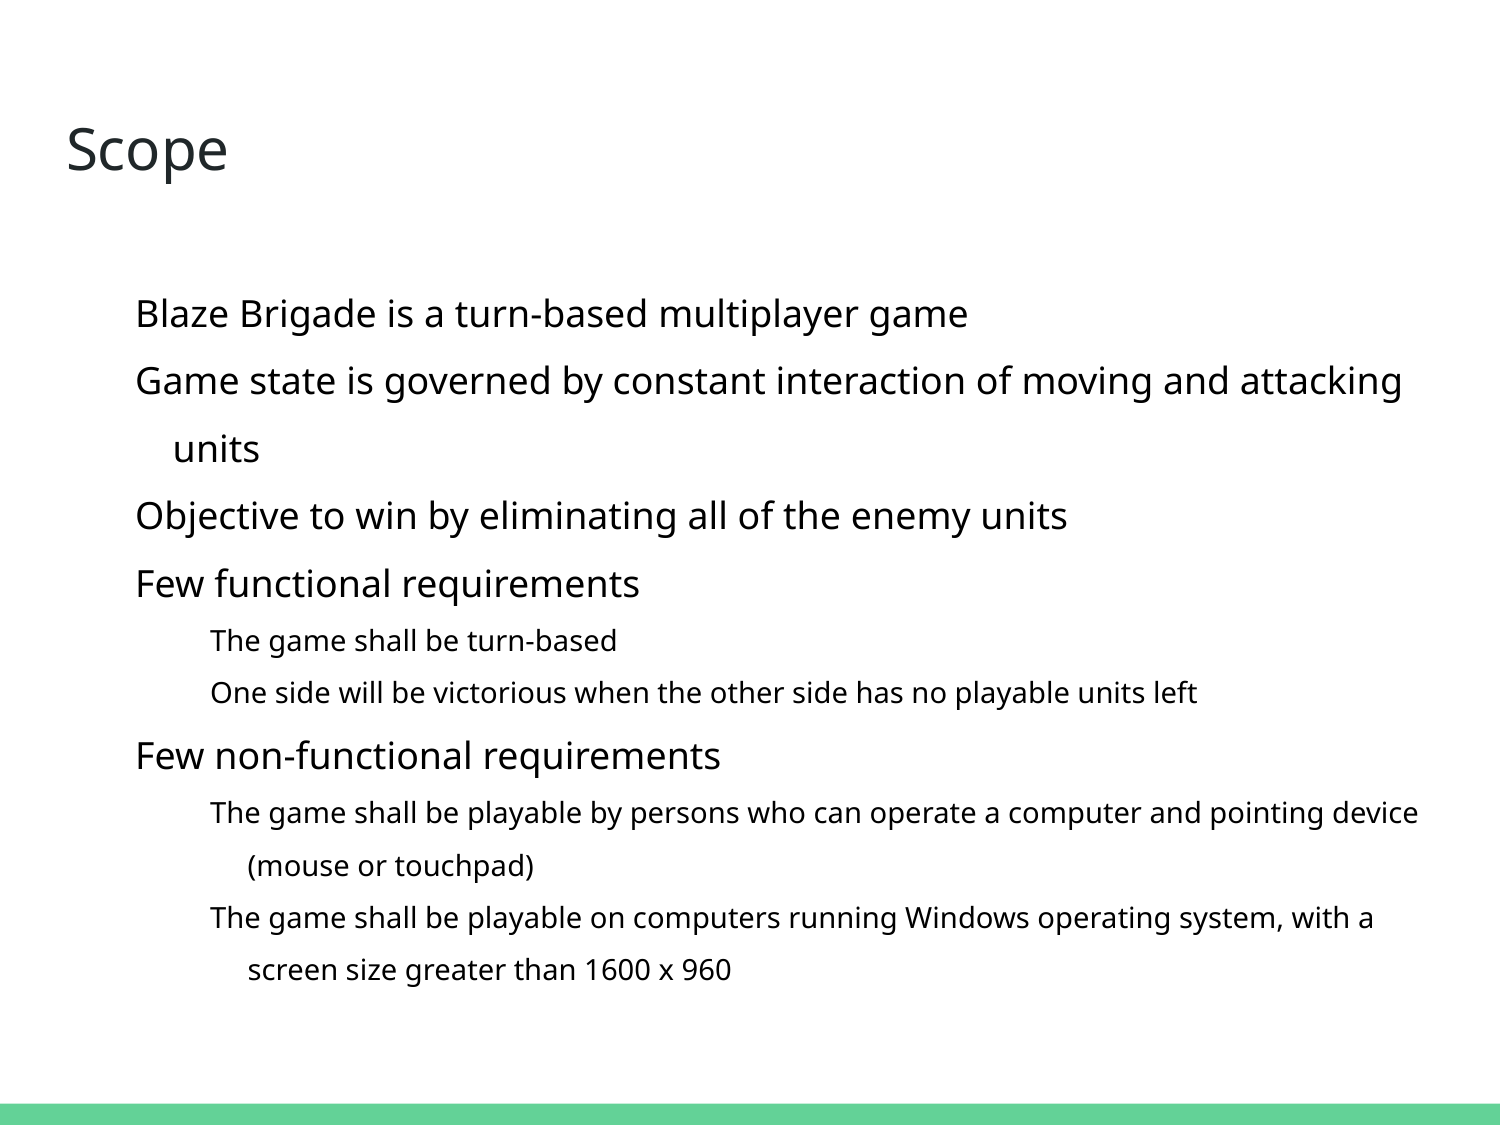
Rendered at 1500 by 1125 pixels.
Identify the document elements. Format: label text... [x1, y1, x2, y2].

list Blaze Brigade is a turn-based multiplayer game Game state is governed by constant interaction of moving and attacking units Objective to win by eliminating all of the enemy units Few functional requirements The game shall be turn-based One side will be victorious when the other side has no playable units left Few non-functional requirements The game shall be playable by persons who can operate a computer and pointing device (mouse or touchpad) The game shall be playable on computers running Windows operating system, with a screen size greater than 1600 x 960 [82, 252, 1481, 1000]
title Scope [51, 97, 1449, 223]
